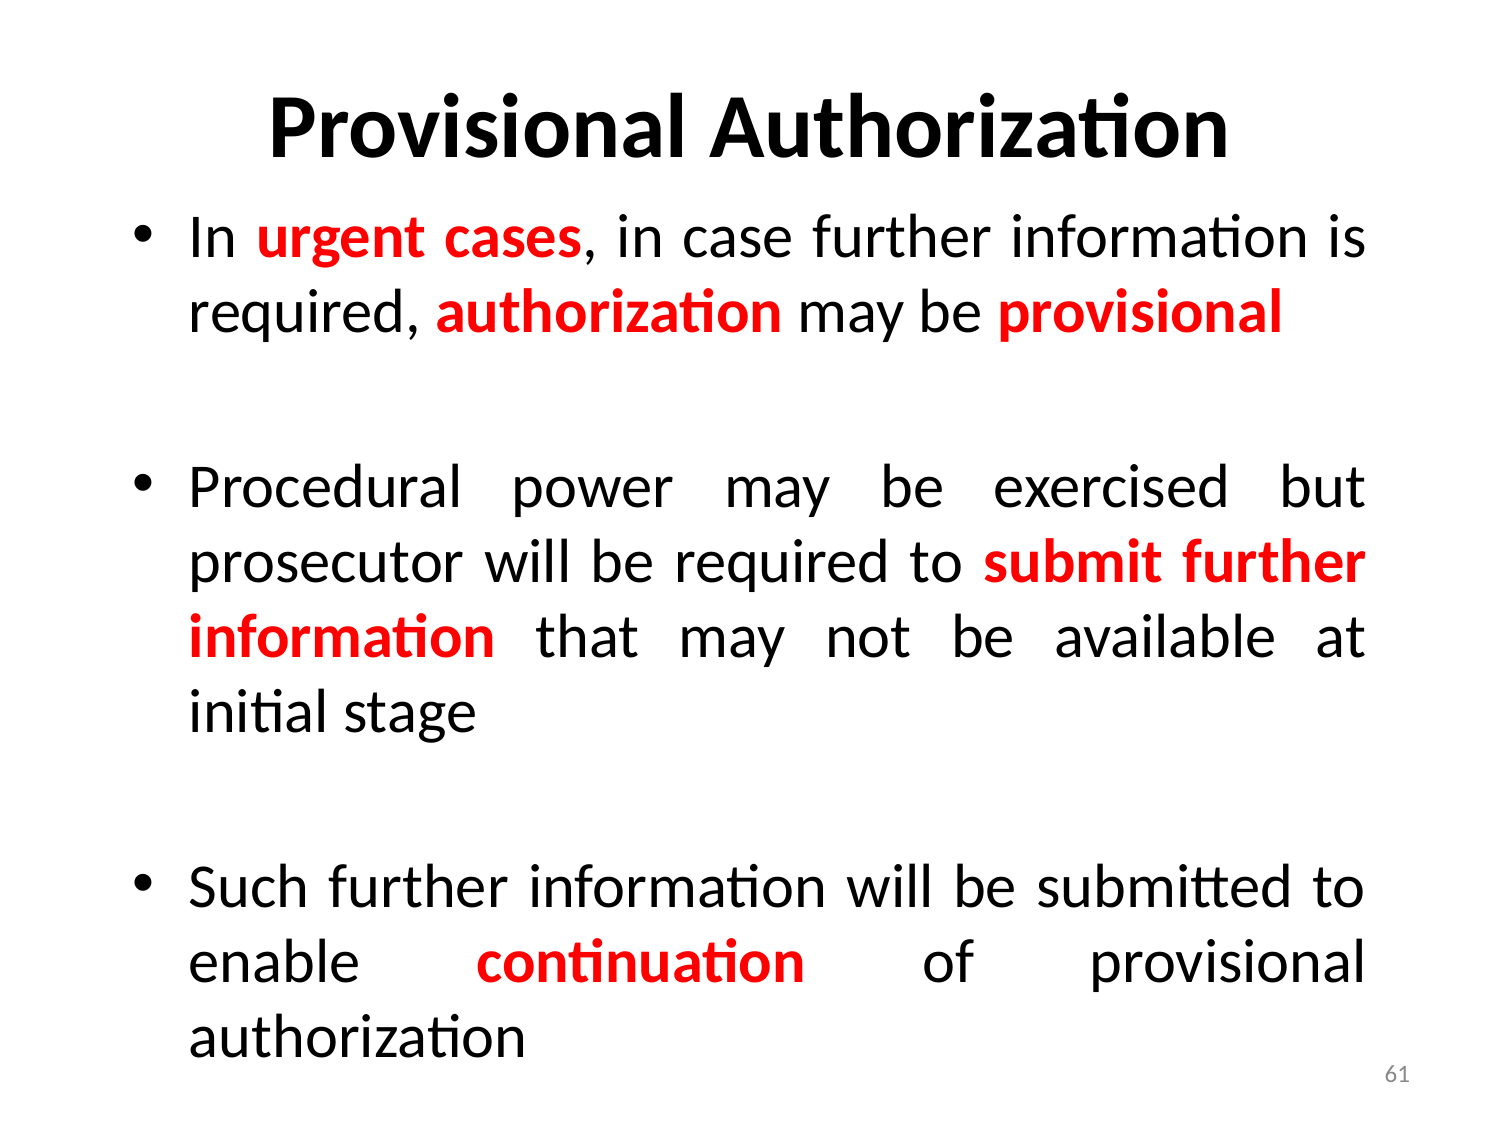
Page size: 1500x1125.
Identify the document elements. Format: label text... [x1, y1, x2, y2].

title Provisional Authorization [75, 27, 1425, 216]
text_box In urgent cases, in case further information is required, authorization may be provisional Procedural power may be exercised but prosecutor will be required to submit further information that may not be available at initial stage Such further information will be submitted to enable continuation of provisional authorization [117, 187, 1383, 959]
slide_number 61 [1074, 1042, 1425, 1103]
